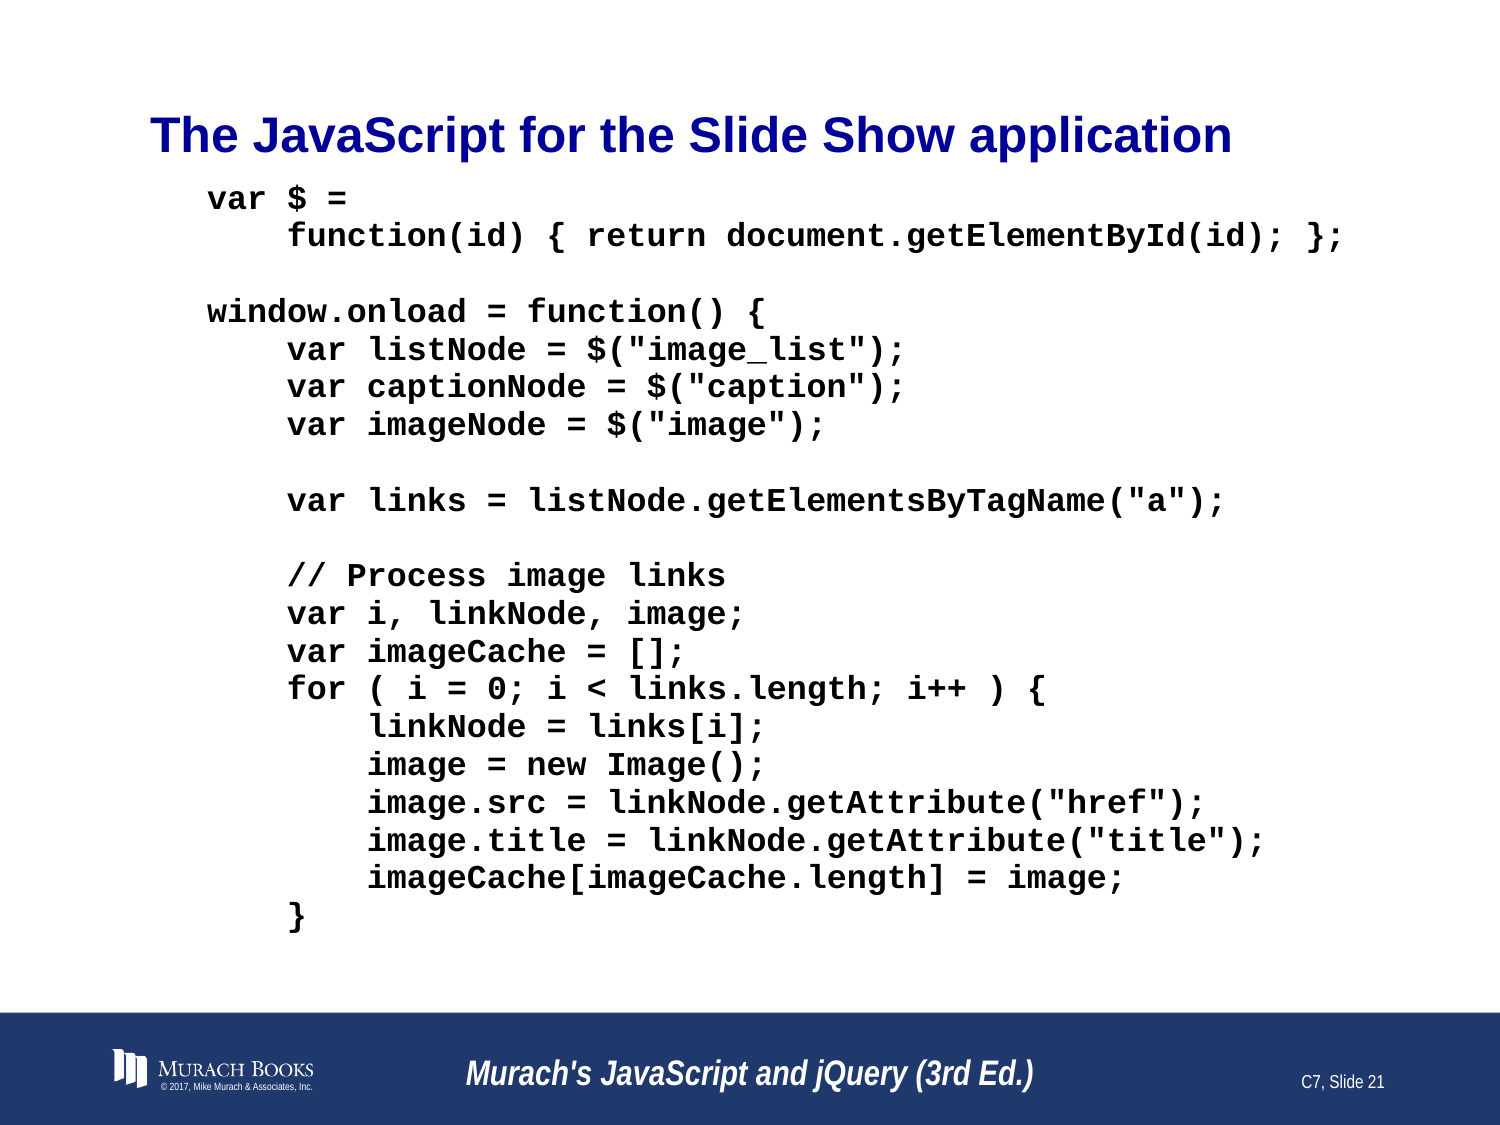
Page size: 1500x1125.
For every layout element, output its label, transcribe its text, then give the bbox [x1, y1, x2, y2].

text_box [149, 181, 1350, 976]
footer © 2017, Mike Murach & Associates, Inc. [12, 1025, 463, 1100]
slide_number Murach's JavaScript and jQuery (3rd Ed.) [463, 1025, 1050, 1100]
title The JavaScript for the Slide Show application [150, 102, 1350, 164]
slide_number C7, Slide 21 [1087, 1025, 1400, 1100]
